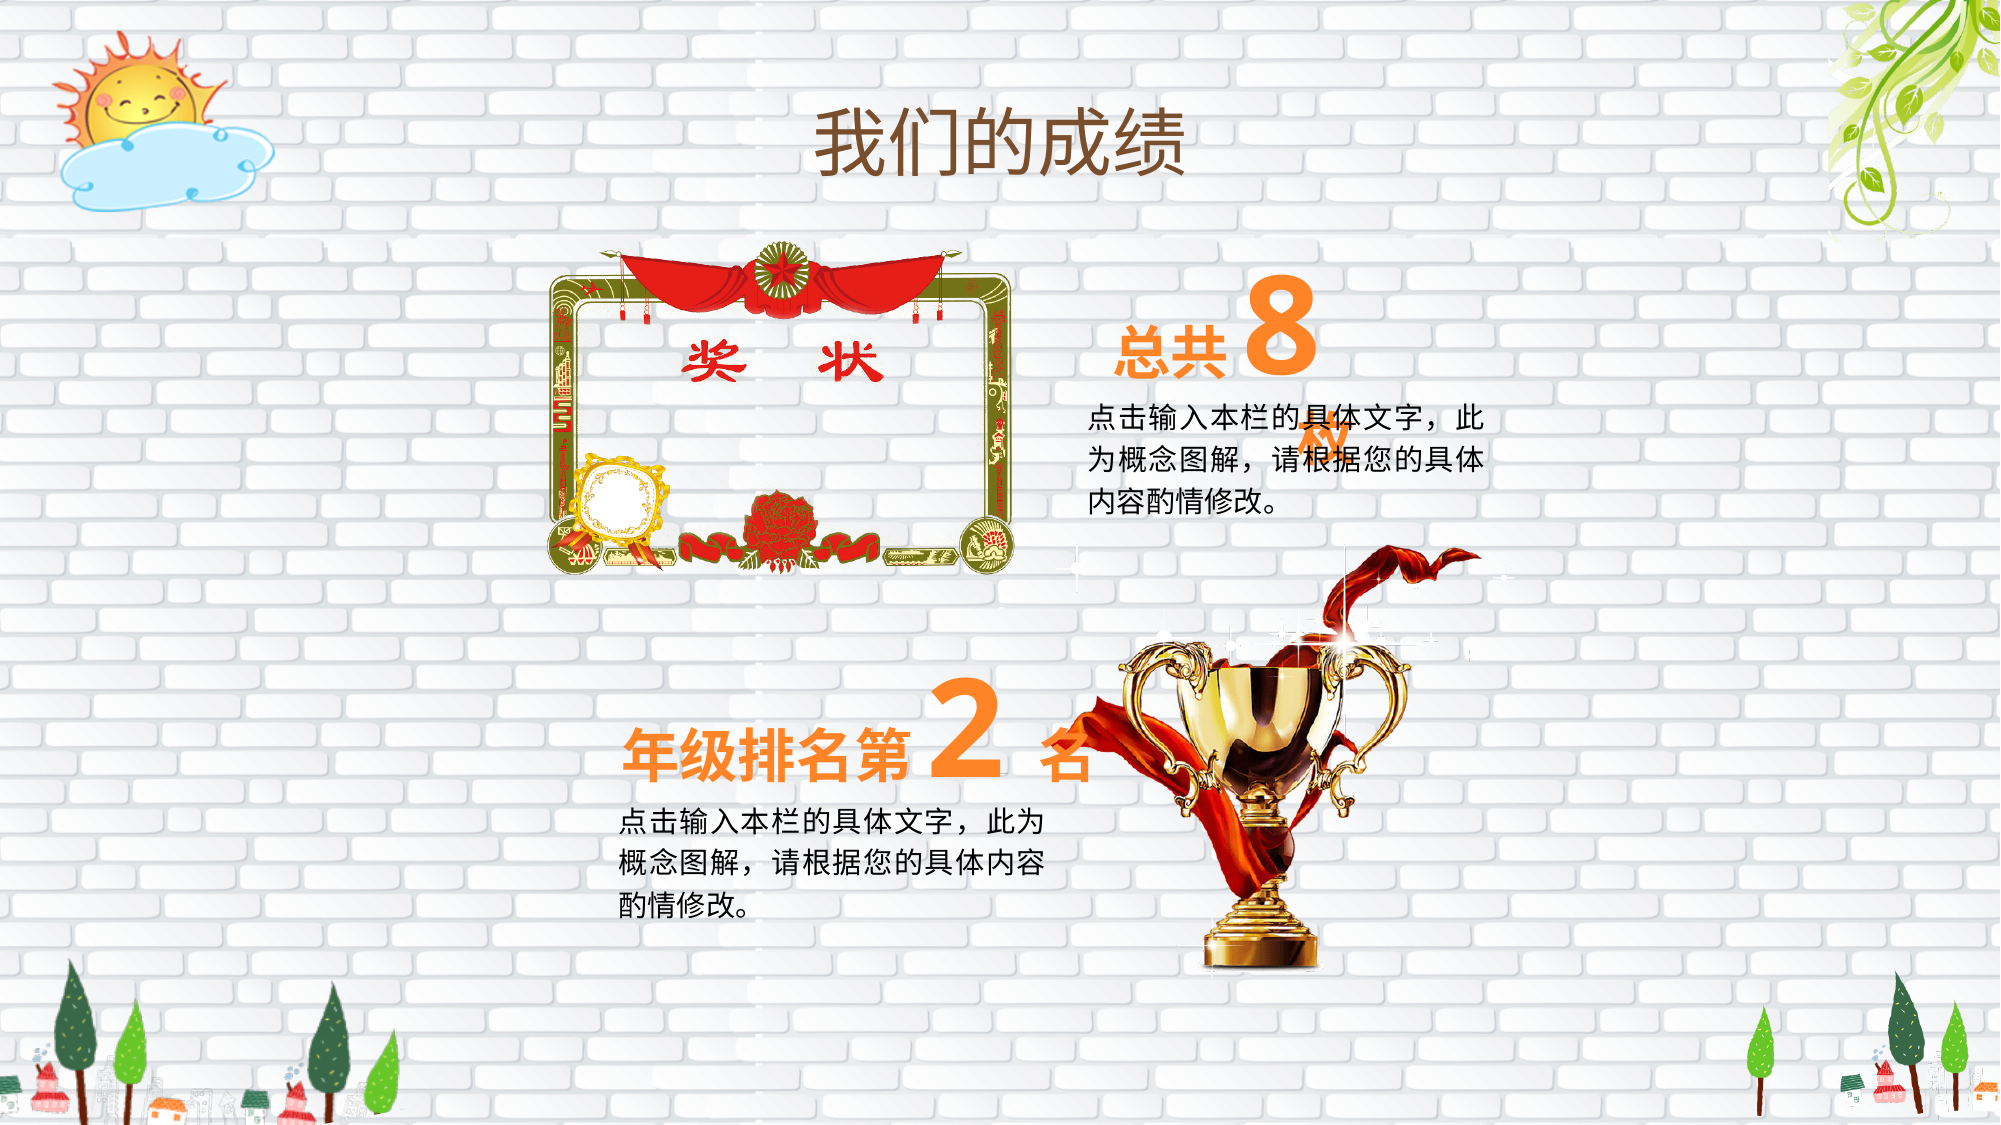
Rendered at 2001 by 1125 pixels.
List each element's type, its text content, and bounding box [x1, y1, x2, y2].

picture [0, 0, 2000, 1125]
text_box 点击输入本栏的具体文字，此为概念图解，请根据您的具体内容酌情修改。 [606, 813, 999, 928]
text_box 我们的成绩 [338, 87, 1662, 193]
text_box 年级排名第2名 [606, 632, 999, 813]
text_box 总共8枚 [1075, 237, 1355, 386]
text_box 点击输入本栏的具体文字，此为概念图解，请根据您的具体内容酌情修改。 [1075, 386, 1497, 500]
